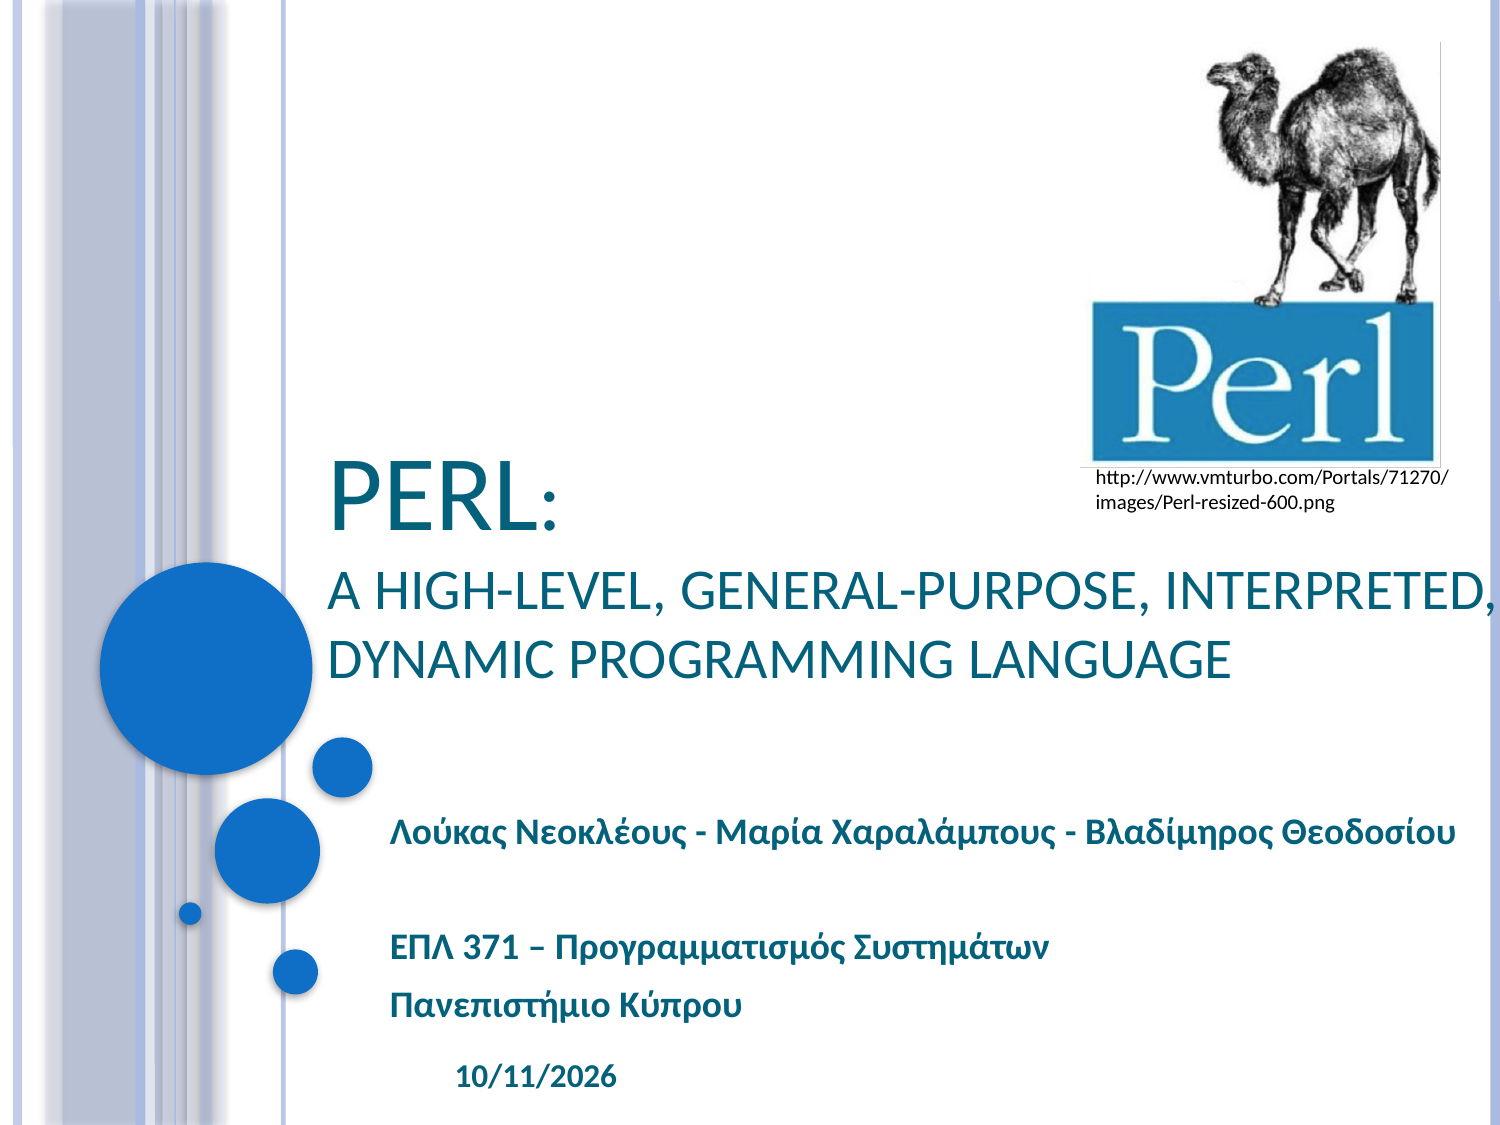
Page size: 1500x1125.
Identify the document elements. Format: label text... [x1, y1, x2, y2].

title Perl: a high-level, general-purpose, interpreted, dynamic programming language [312, 397, 1500, 698]
subtitle Λούκας Νεοκλέους - Μαρία Χαραλάμπους - Βλαδίμηρος Θεοδοσίου ΕΠΛ 371 – Προγραμματισμός Συστημάτων Πανεπιστήμιο Κύπρου [375, 799, 1500, 1083]
text_box http://www.vmturbo.com/Portals/71270/images/Perl-resized-600.png [1080, 456, 1500, 521]
picture [1080, 42, 1442, 468]
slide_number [348, 1043, 724, 1106]
